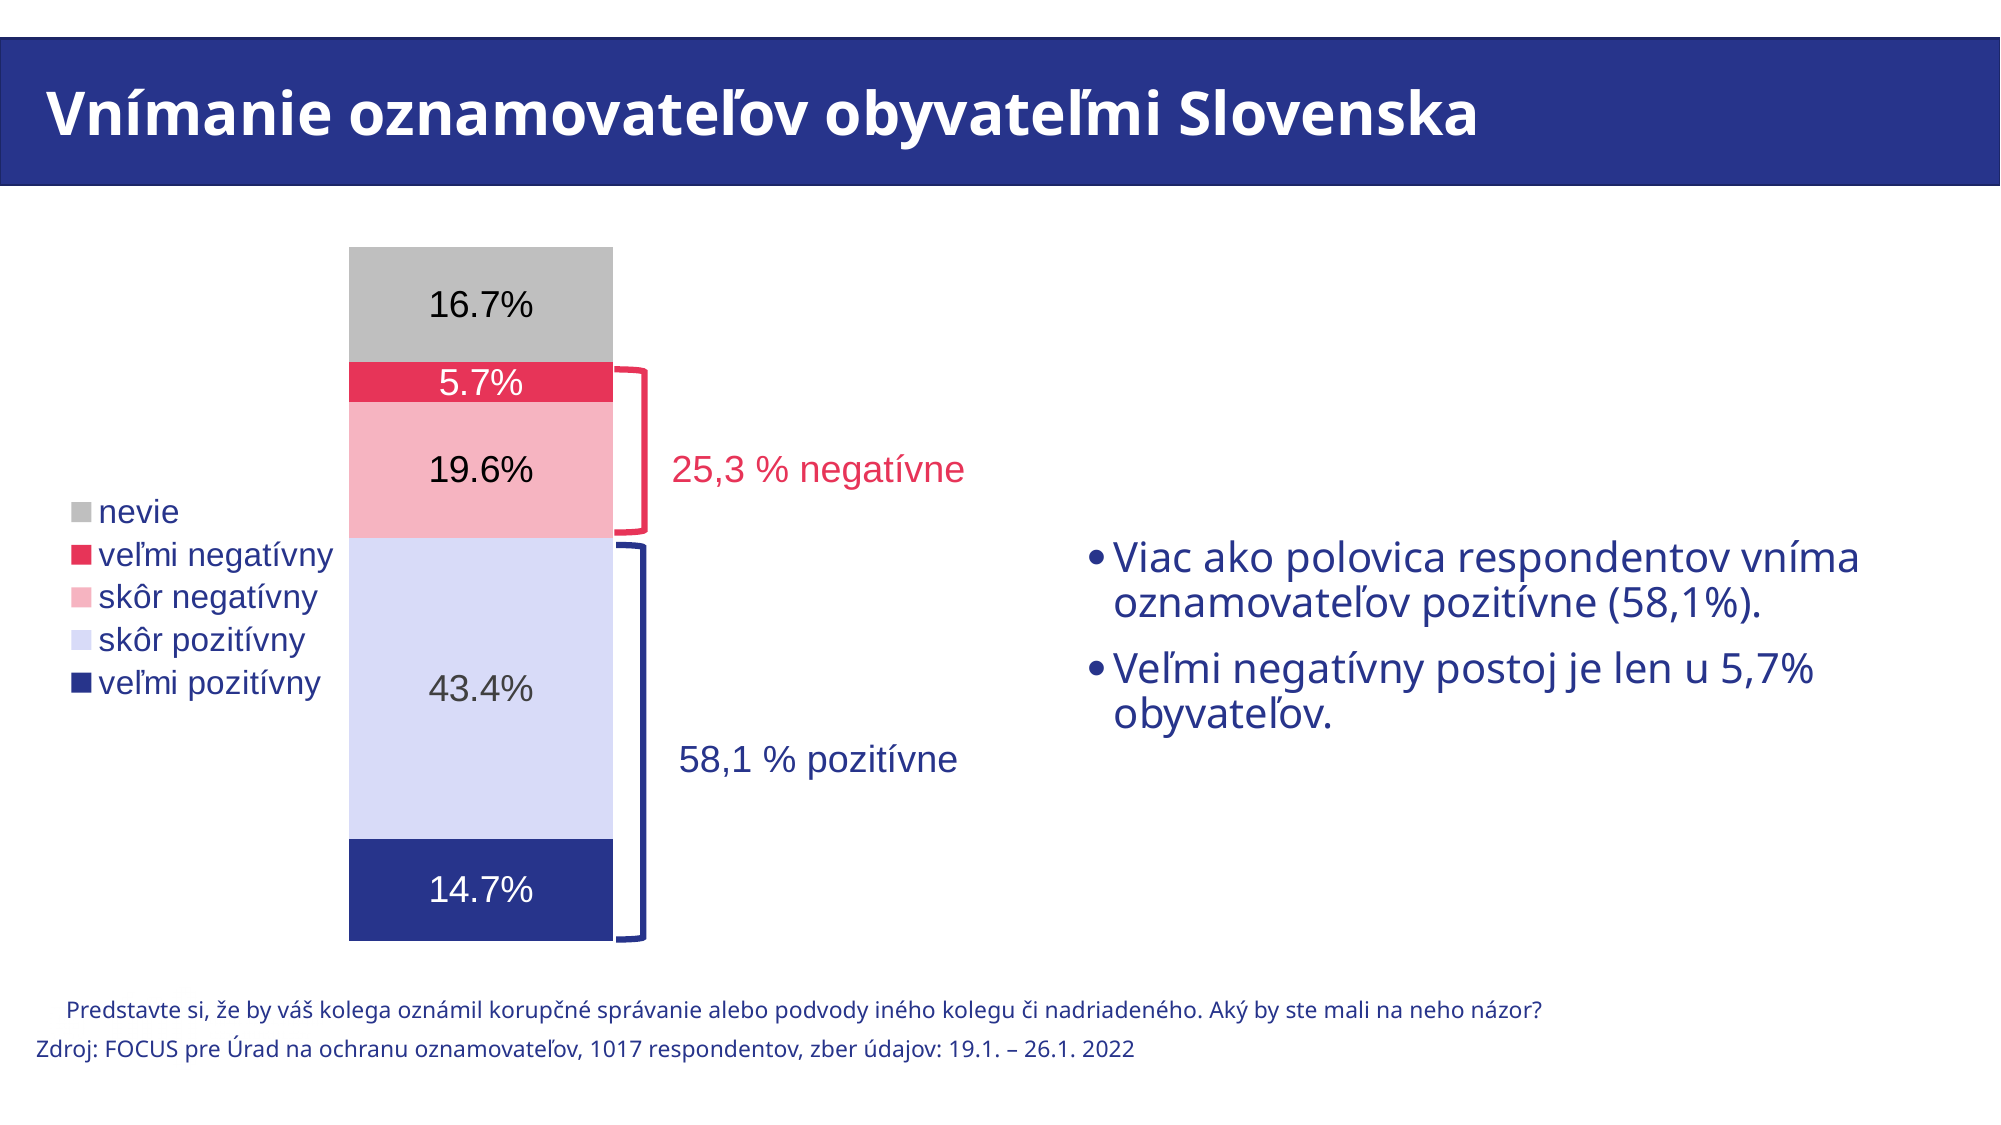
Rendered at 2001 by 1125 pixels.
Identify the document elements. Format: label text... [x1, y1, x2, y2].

list Viac ako polovica respondentov vníma oznamovateľov pozitívne (58,1%). Veľmi negatívny postoj je len u 5,7% obyvateľov. [1073, 414, 1887, 860]
picture [35, 972, 337, 1026]
text_box Predstavte si, že by váš kolega oznámil korupčné správanie alebo podvody iného kolegu či nadriadeného. Aký by ste mali na neho názor? [66, 995, 1671, 1024]
text_box Vnímanie oznamovateľov obyvateľmi Slovenska [0, 37, 2000, 186]
chart [48, 207, 1073, 988]
text_box Zdroj: FOCUS pre Úrad na ochranu oznamovateľov, 1017 respondentov, zber údajov: 19.1. – 26.1. 2022 [0, 1026, 1197, 1097]
